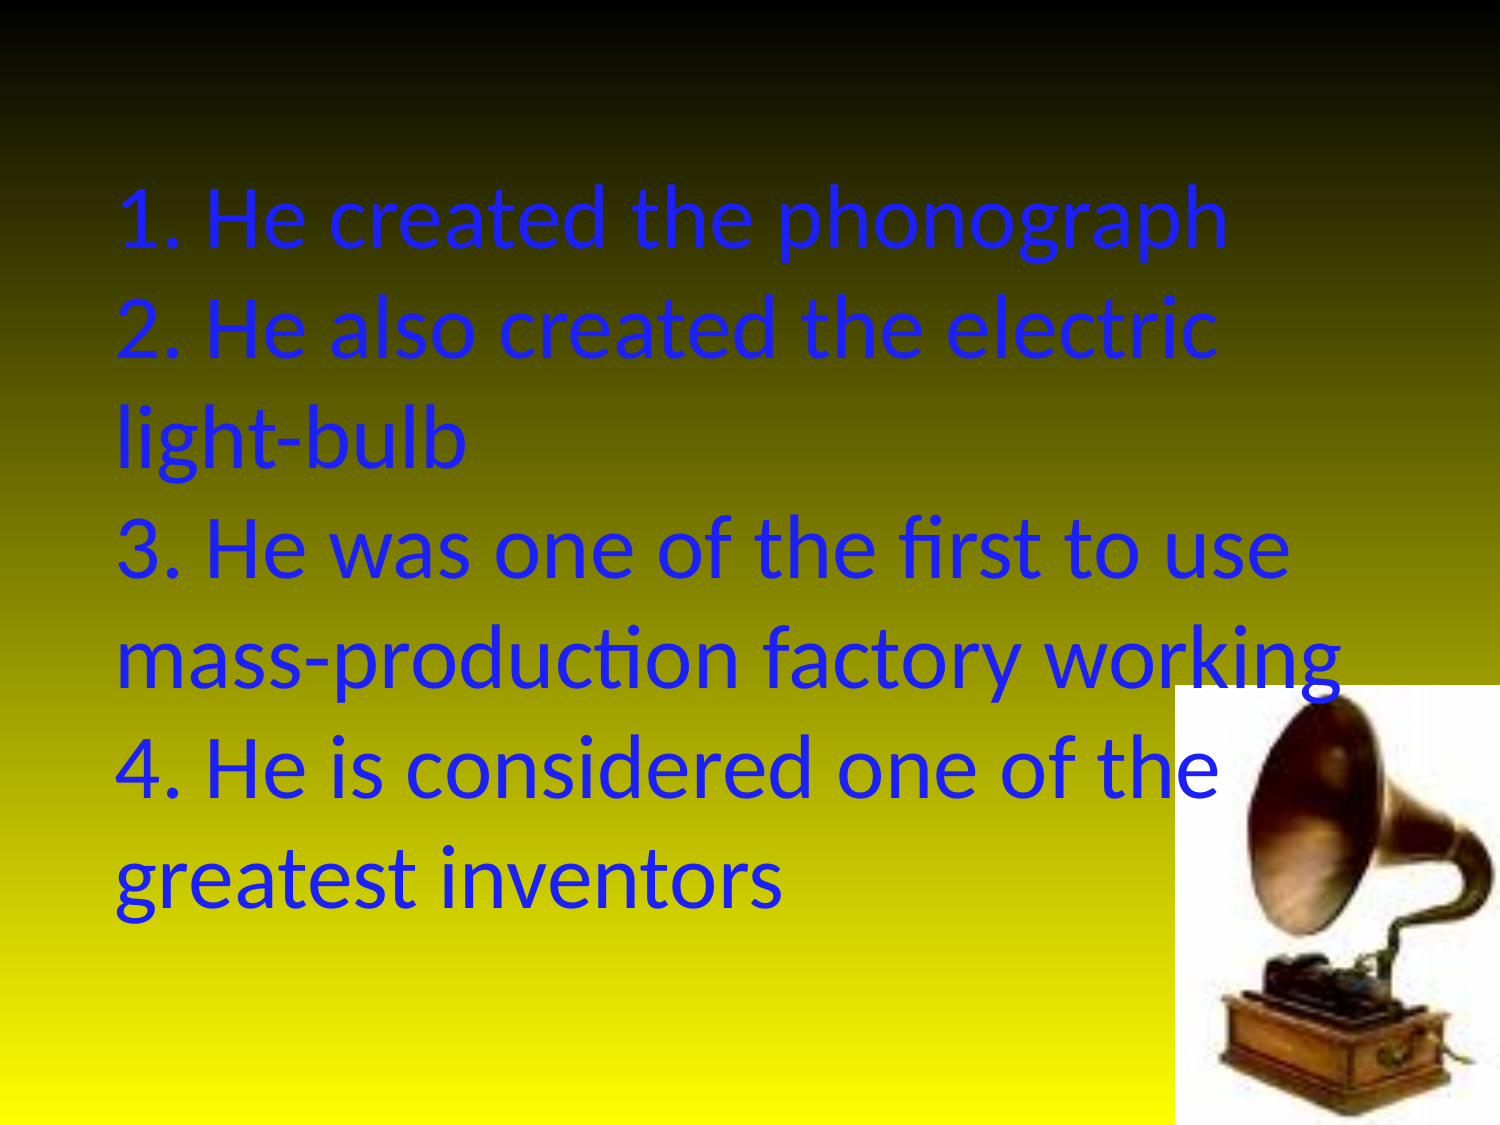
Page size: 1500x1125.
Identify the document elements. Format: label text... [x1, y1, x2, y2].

text_box 1. He created the phonograph 2. He also created the electric light-bulb 3. He was one of the first to use mass-production factory working 4. He is considered one of the greatest inventors [99, 149, 1425, 935]
picture [1174, 685, 1500, 1125]
